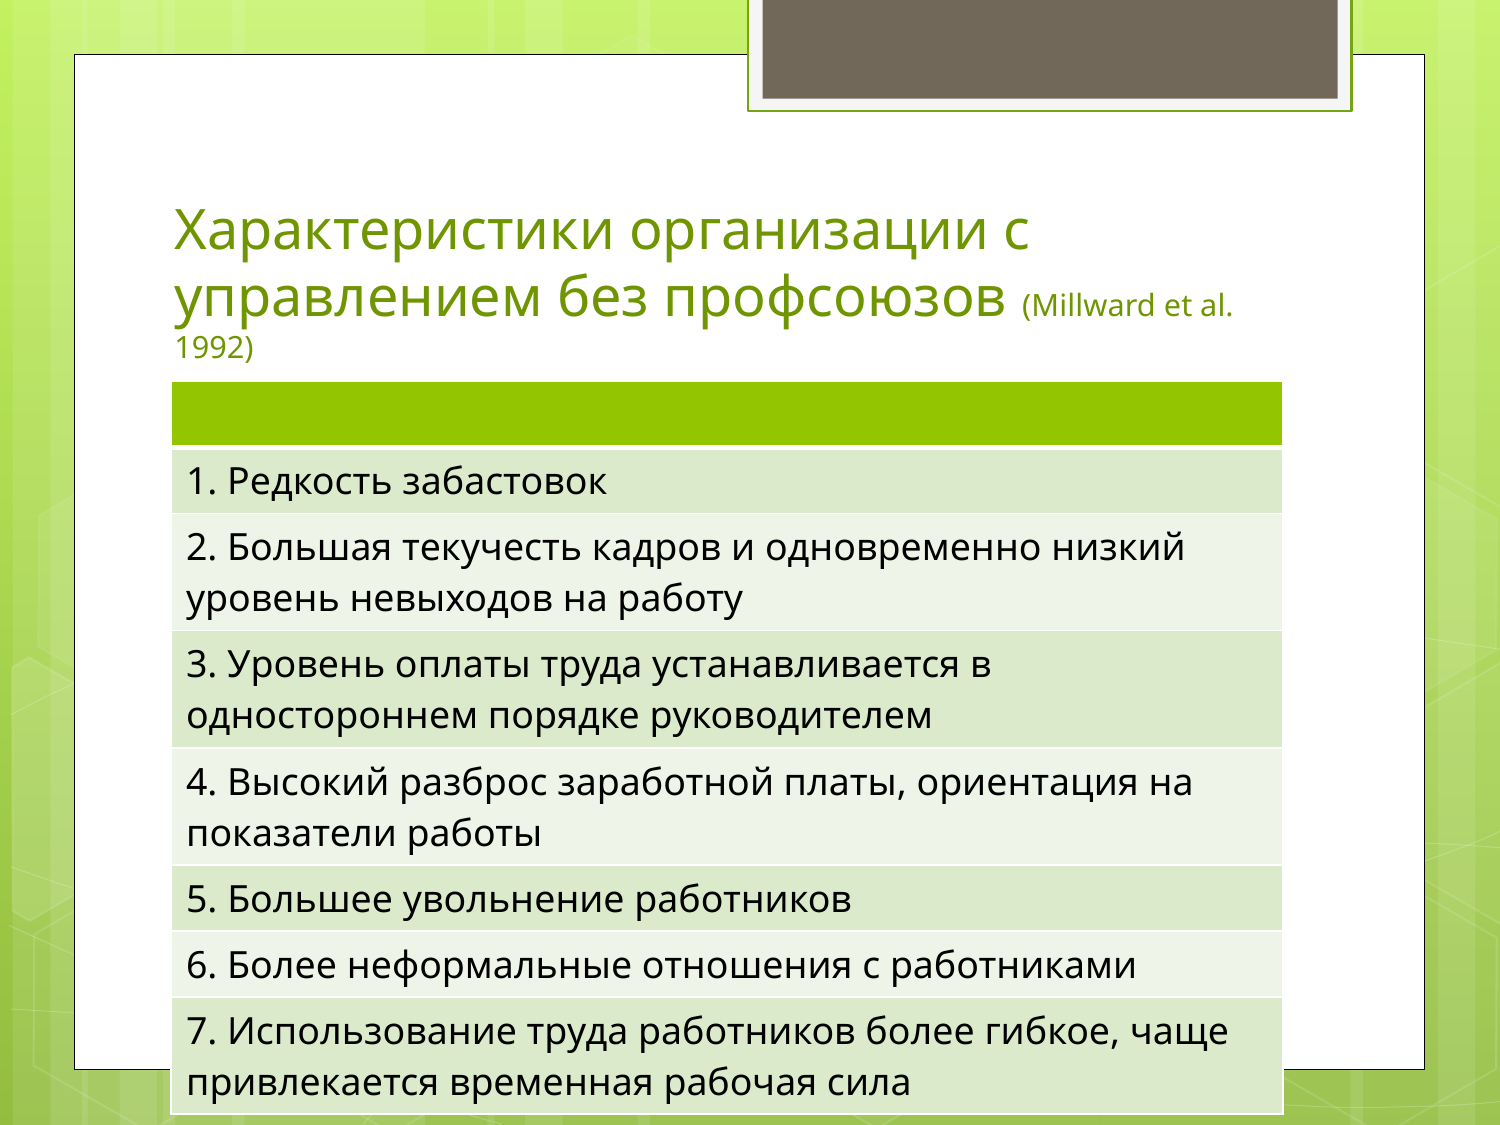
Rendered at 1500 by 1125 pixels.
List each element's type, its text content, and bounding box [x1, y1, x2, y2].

table_header [172, 382, 1282, 445]
table_cell 2. Большая текучесть кадров и одновременно низкий уровень невыходов на работу [172, 514, 1282, 630]
table_cell 6. Более неформальные отношения с работниками [172, 932, 1282, 996]
table_cell 3. Уровень оплаты труда устанавливается в одностороннем порядке руководителем [172, 631, 1282, 747]
table_cell 1. Редкость забастовок [172, 450, 1282, 513]
title Характеристики организации с управлением без профсоюзов (Millward еt al. 1992) [159, 184, 1312, 372]
table_cell 5. Большее увольнение работников [172, 866, 1282, 930]
table_cell 7. Использование труда работников более гибкое, чаще привлекается временная рабочая сила [172, 998, 1282, 1113]
table_cell 4. Высокий разброс заработной платы, ориентация на показатели работы [172, 749, 1282, 864]
